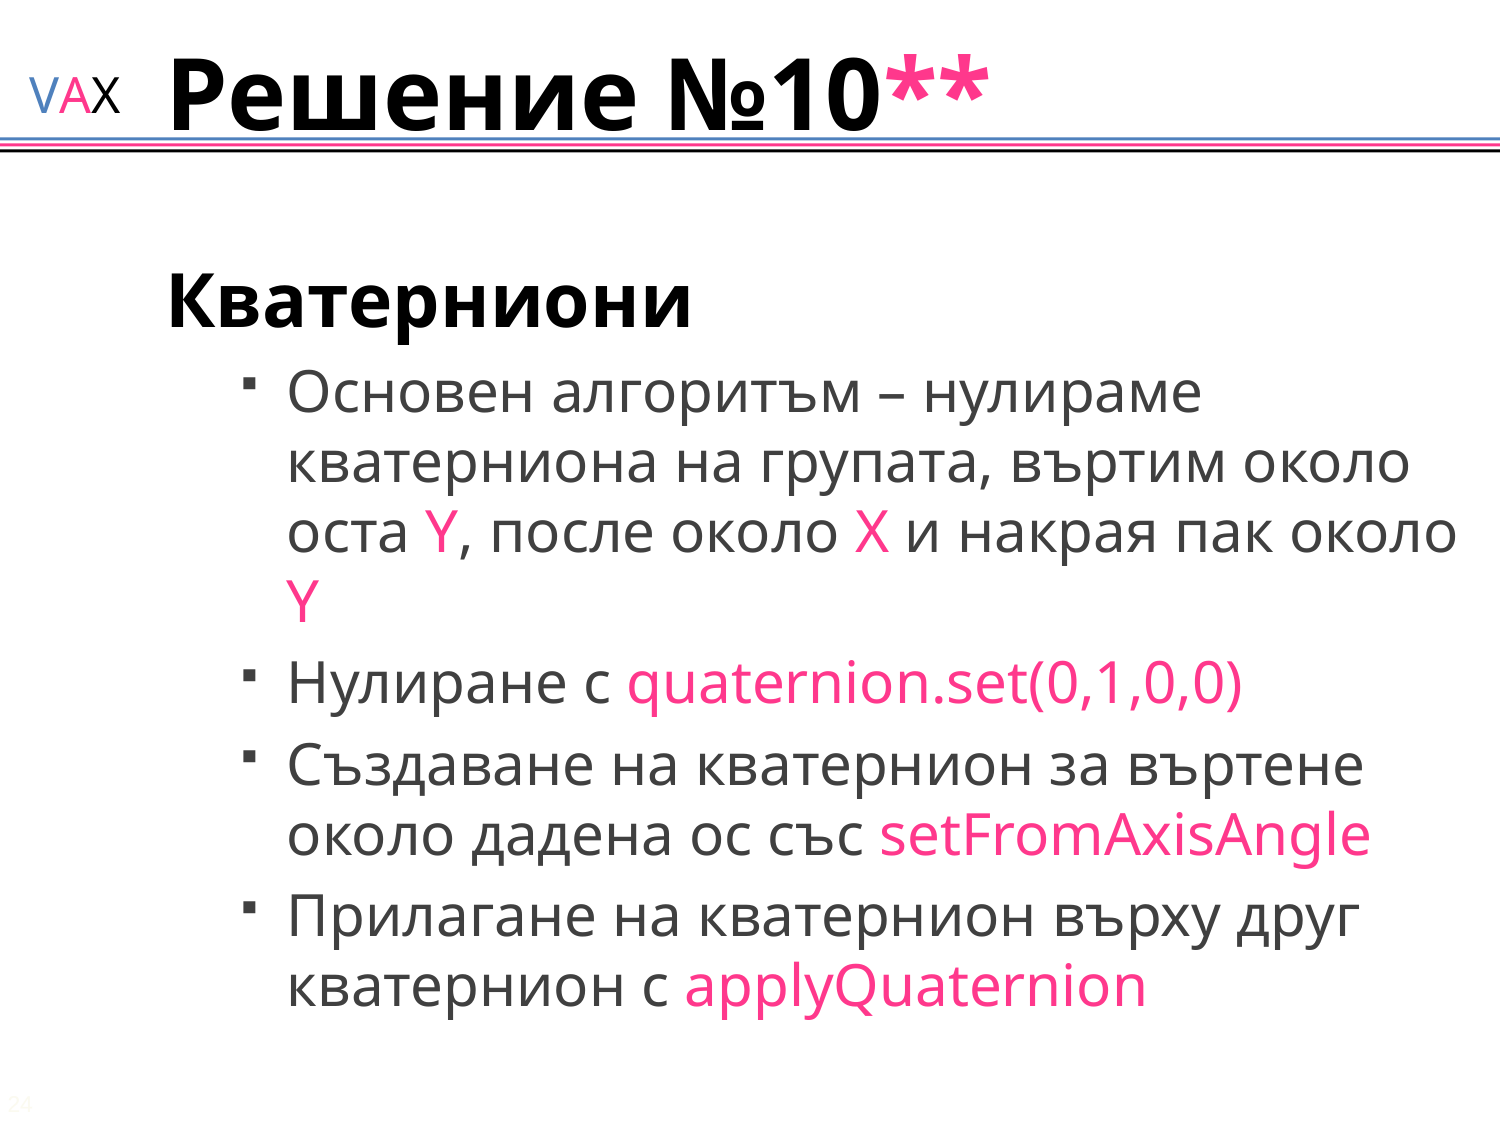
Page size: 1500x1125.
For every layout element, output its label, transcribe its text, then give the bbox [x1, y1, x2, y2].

title Решение №10** [0, 37, 1500, 144]
list Кватерниони Основен алгоритъм – нулираме кватерниона на групата, въртим около оста Y, после около X и накрая пак около Y Нулиране с quaternion.set(0,1,0,0) Създаване на кватернион за въртене около дадена ос със setFromAxisAngle Прилагане на кватернион върху друг кватернион с applyQuaternion [150, 200, 1488, 1113]
